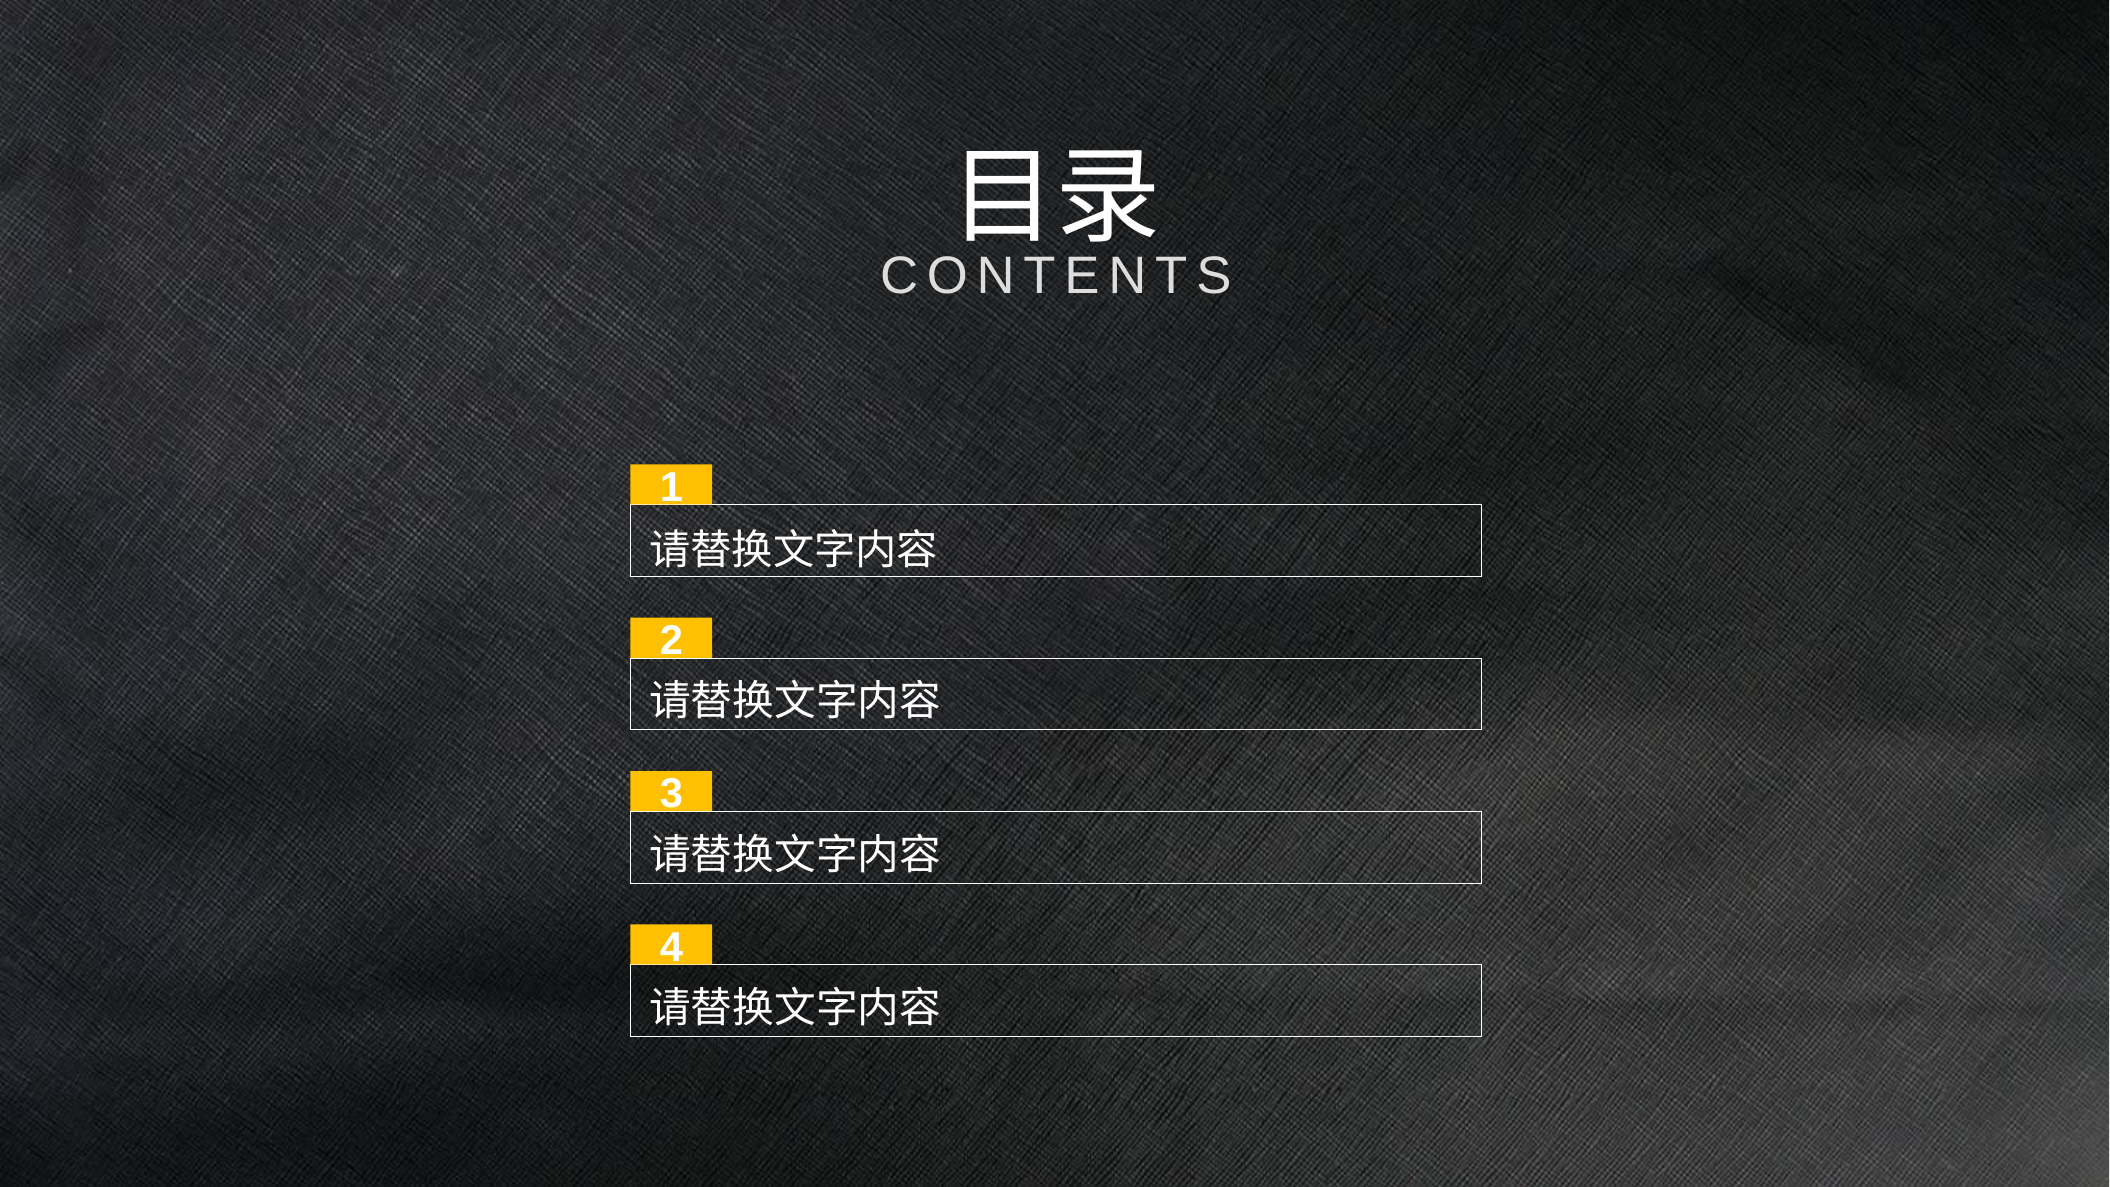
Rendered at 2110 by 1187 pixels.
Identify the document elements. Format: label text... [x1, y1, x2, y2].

text_box 请替换文字内容 [630, 964, 1482, 1037]
text_box CONTENTS [830, 233, 1283, 312]
text_box 3 [629, 770, 713, 812]
text_box 请替换文字内容 [630, 811, 1482, 884]
text_box 4 [629, 923, 713, 966]
text_box [0, 0, 2110, 1187]
text_box 目录 [872, 135, 1240, 233]
text_box 2 [629, 617, 713, 659]
text_box 请替换文字内容 [630, 504, 1482, 577]
text_box 1 [629, 463, 713, 505]
text_box 请替换文字内容 [630, 658, 1482, 730]
